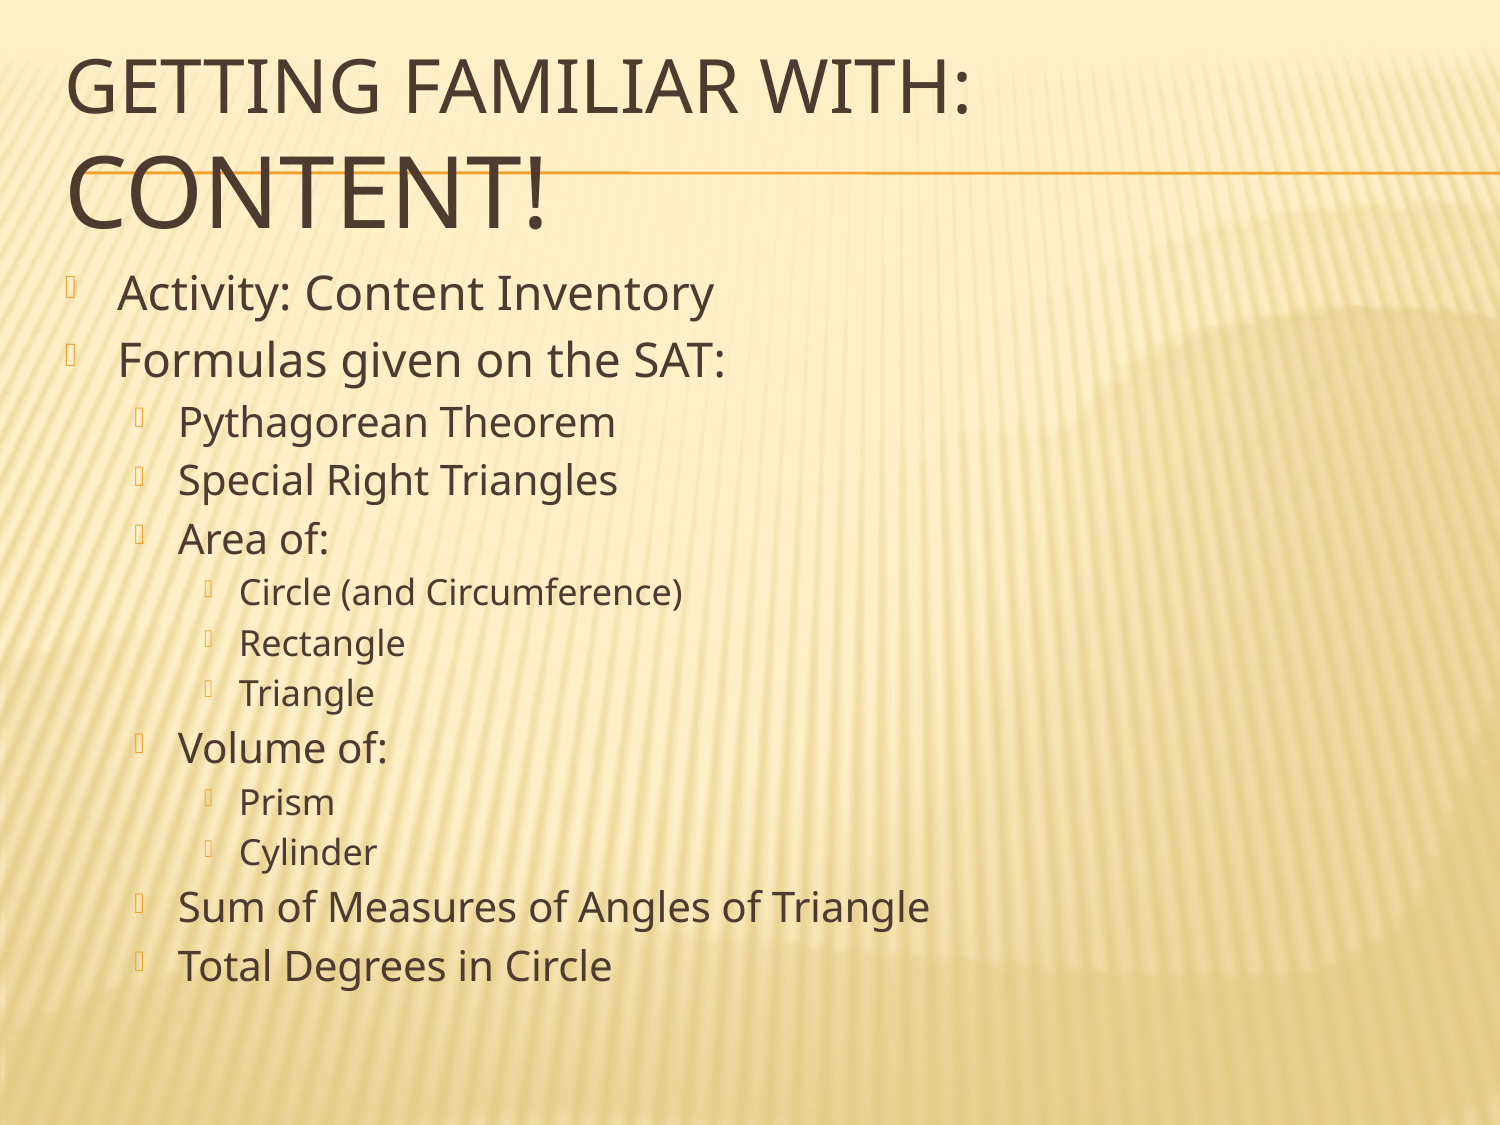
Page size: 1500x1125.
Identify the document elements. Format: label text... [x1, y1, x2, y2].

title Getting familiar with: Content! [50, 75, 1475, 213]
list Activity: Content Inventory Formulas given on the SAT: Pythagorean Theorem Special Right Triangles Area of: Circle (and Circumference) Rectangle Triangle Volume of: Prism Cylinder Sum of Measures of Angles of Triangle Total Degrees in Circle [50, 254, 1475, 998]
